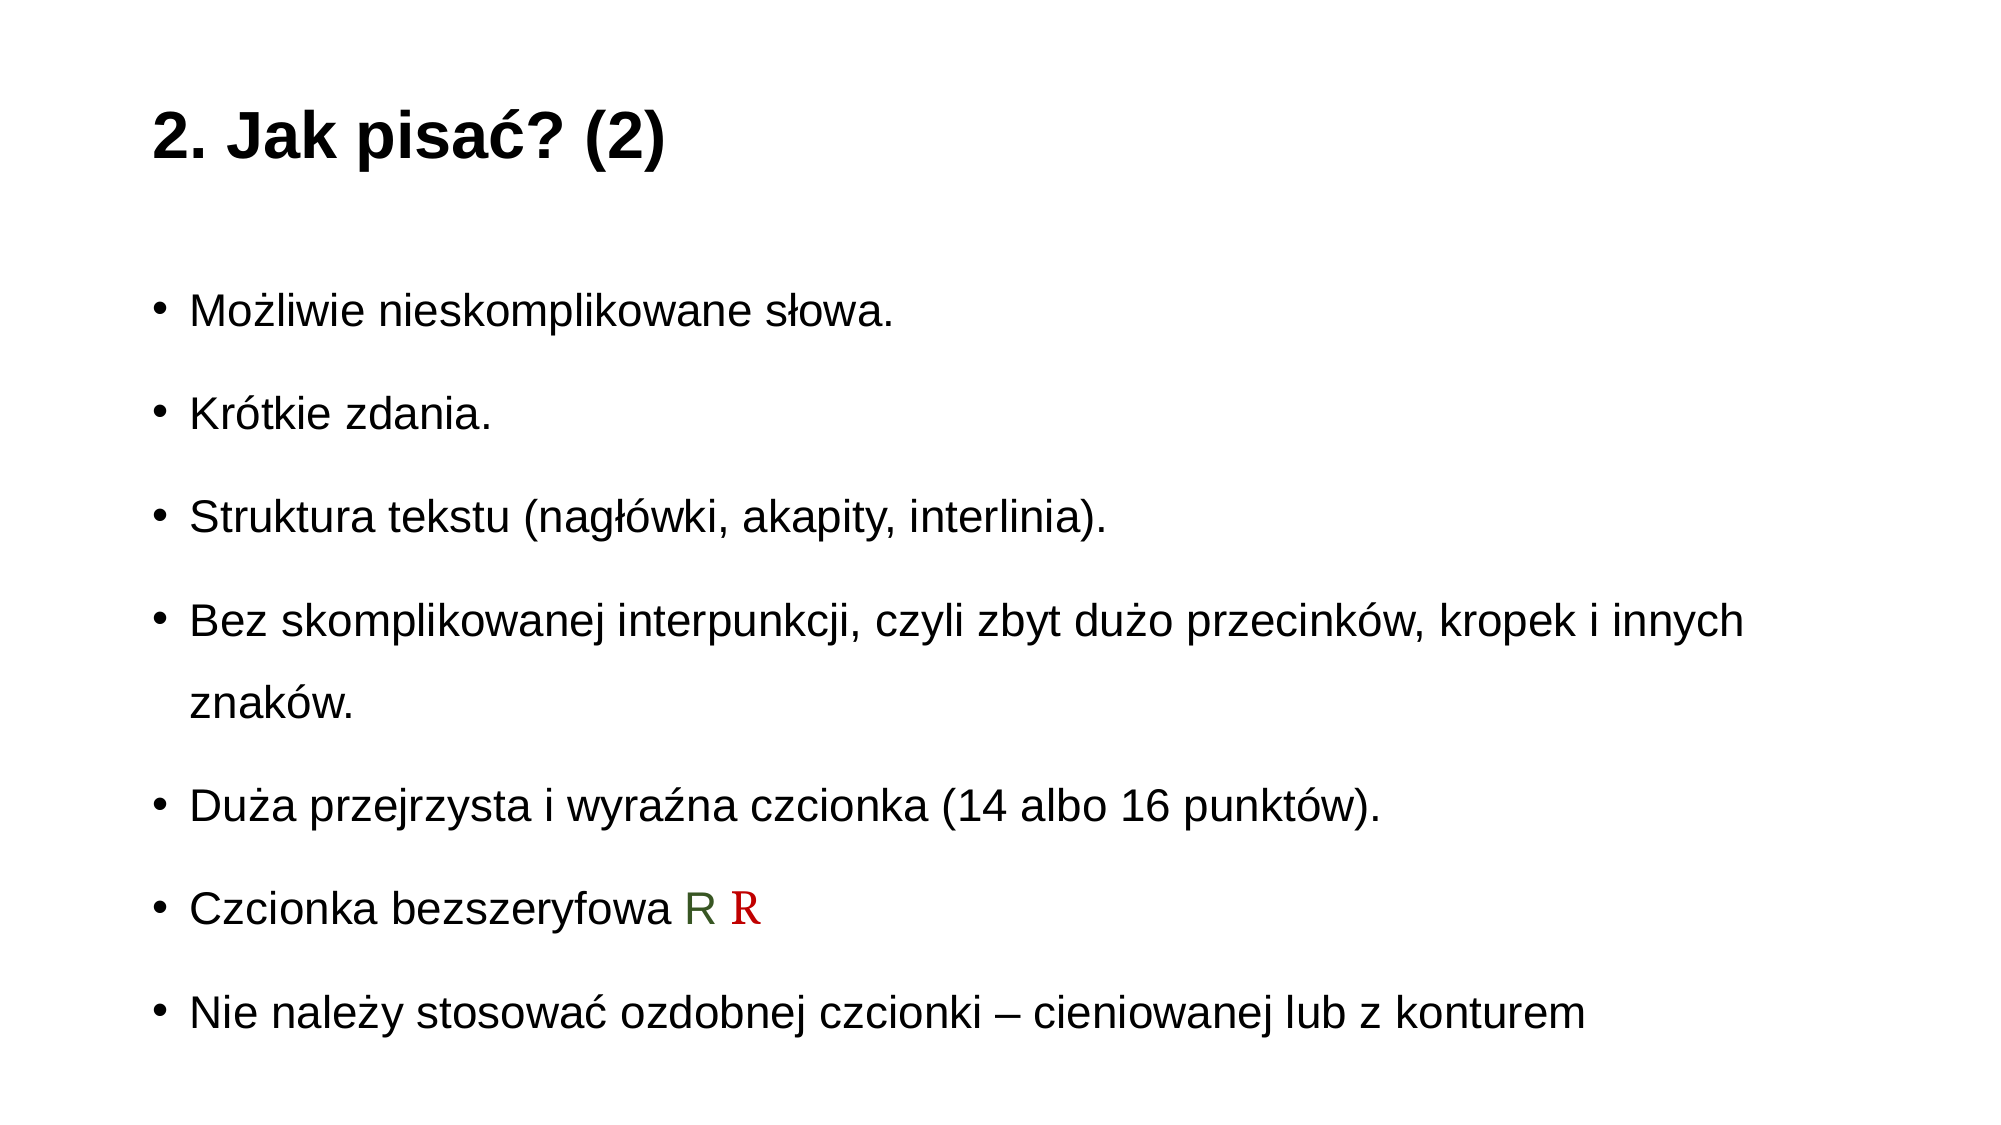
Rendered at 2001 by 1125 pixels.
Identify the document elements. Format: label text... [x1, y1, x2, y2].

list Możliwie nieskomplikowane słowa. Krótkie zdania. Struktura tekstu (nagłówki, akapity, interlinia). Bez skomplikowanej interpunkcji, czyli zbyt dużo przecinków, kropek i innych znaków. Duża przejrzysta i wyraźna czcionka (14 albo 16 punktów). Czcionka bezszeryfowa R R Nie należy stosować ozdobnej czcionki – cieniowanej lub z konturem [137, 245, 1863, 890]
title 2. Jak pisać? (2) [137, 27, 1863, 245]
